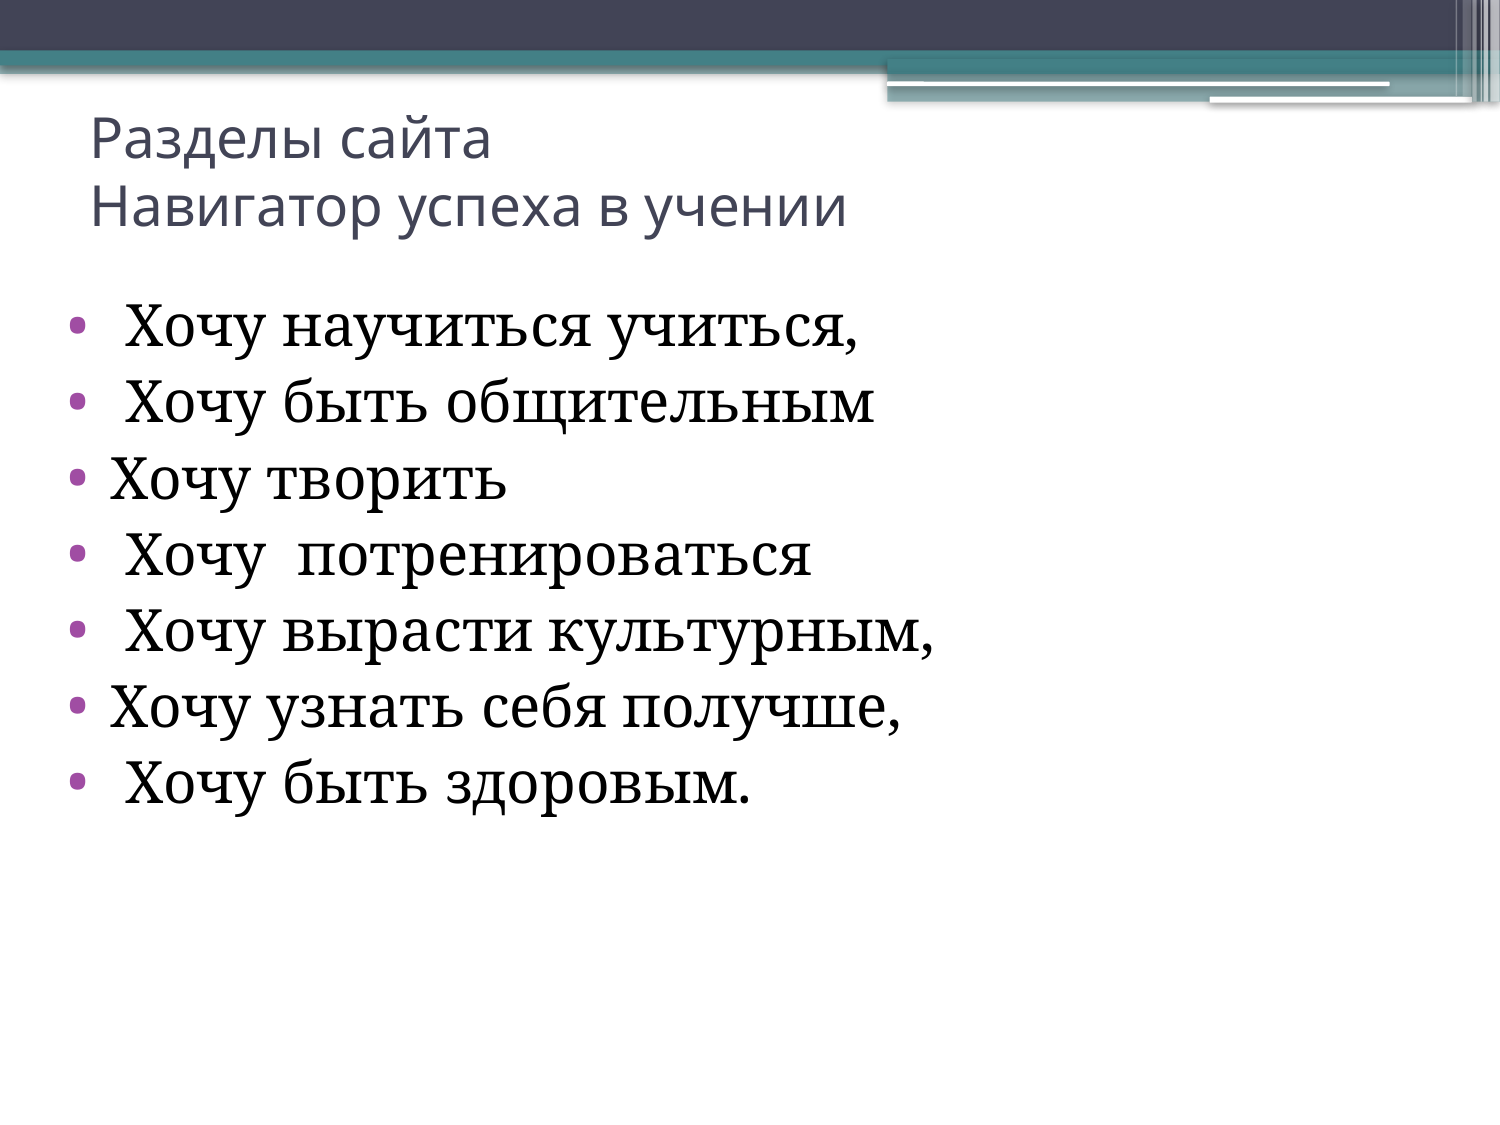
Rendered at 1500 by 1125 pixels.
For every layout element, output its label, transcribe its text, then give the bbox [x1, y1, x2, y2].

list Хочу научиться учиться, Хочу быть общительным Хочу творить Хочу потренироваться Хочу вырасти культурным, Хочу узнать себя получше, Хочу быть здоровым. [35, 281, 1383, 1112]
title Разделы сайта Навигатор успеха в учении [75, 93, 1425, 247]
